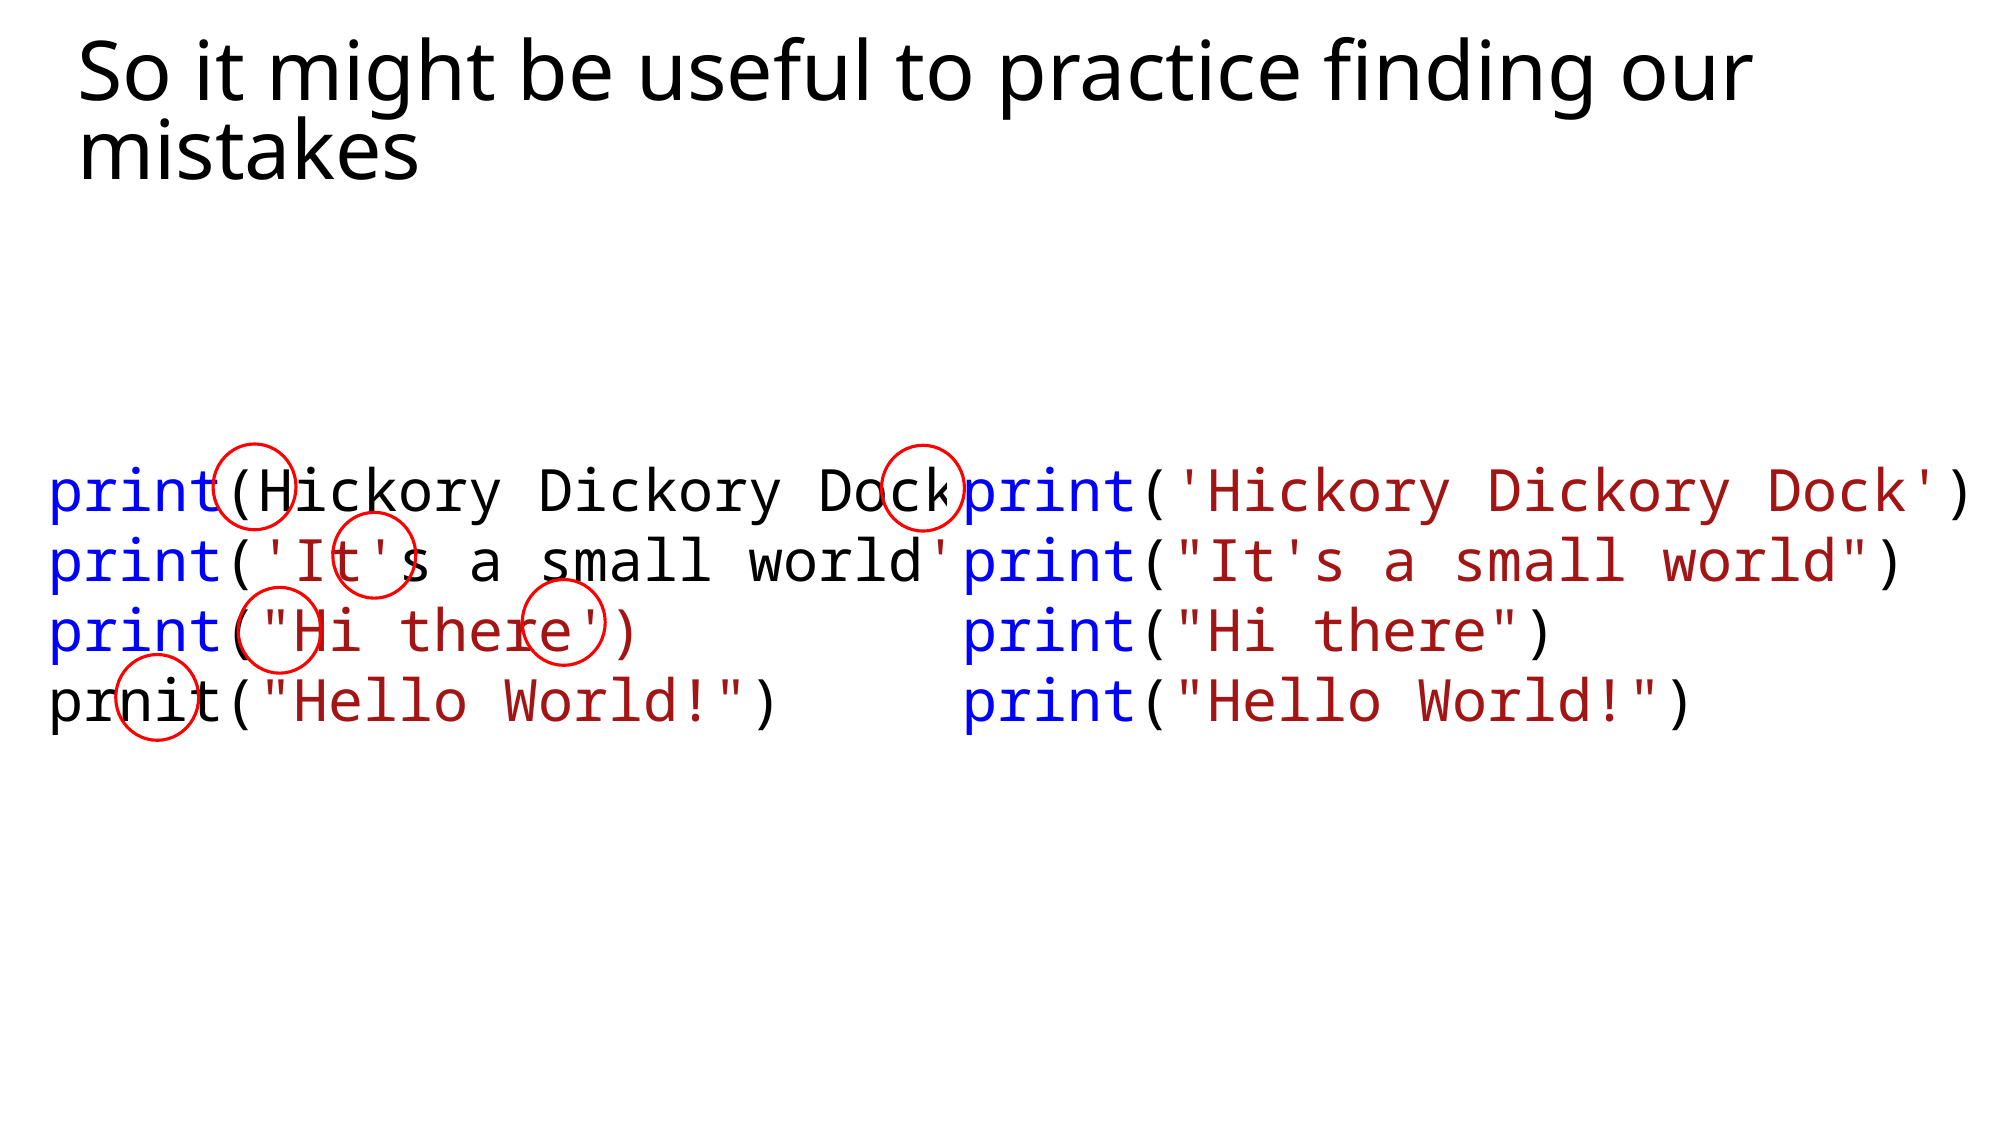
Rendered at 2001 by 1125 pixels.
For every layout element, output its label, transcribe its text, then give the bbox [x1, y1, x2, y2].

title So it might be useful to practice finding our mistakes [62, 29, 1953, 205]
text_box print(Hickory Dickory Dock) print('It's a small world') print("Hi there') prnit("Hello World!") [33, 445, 112, 741]
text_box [115, 443, 965, 741]
text_box print('Hickory Dickory Dock') print("It's a small world") print("Hi there") print("Hello World!") [966, 445, 2000, 741]
